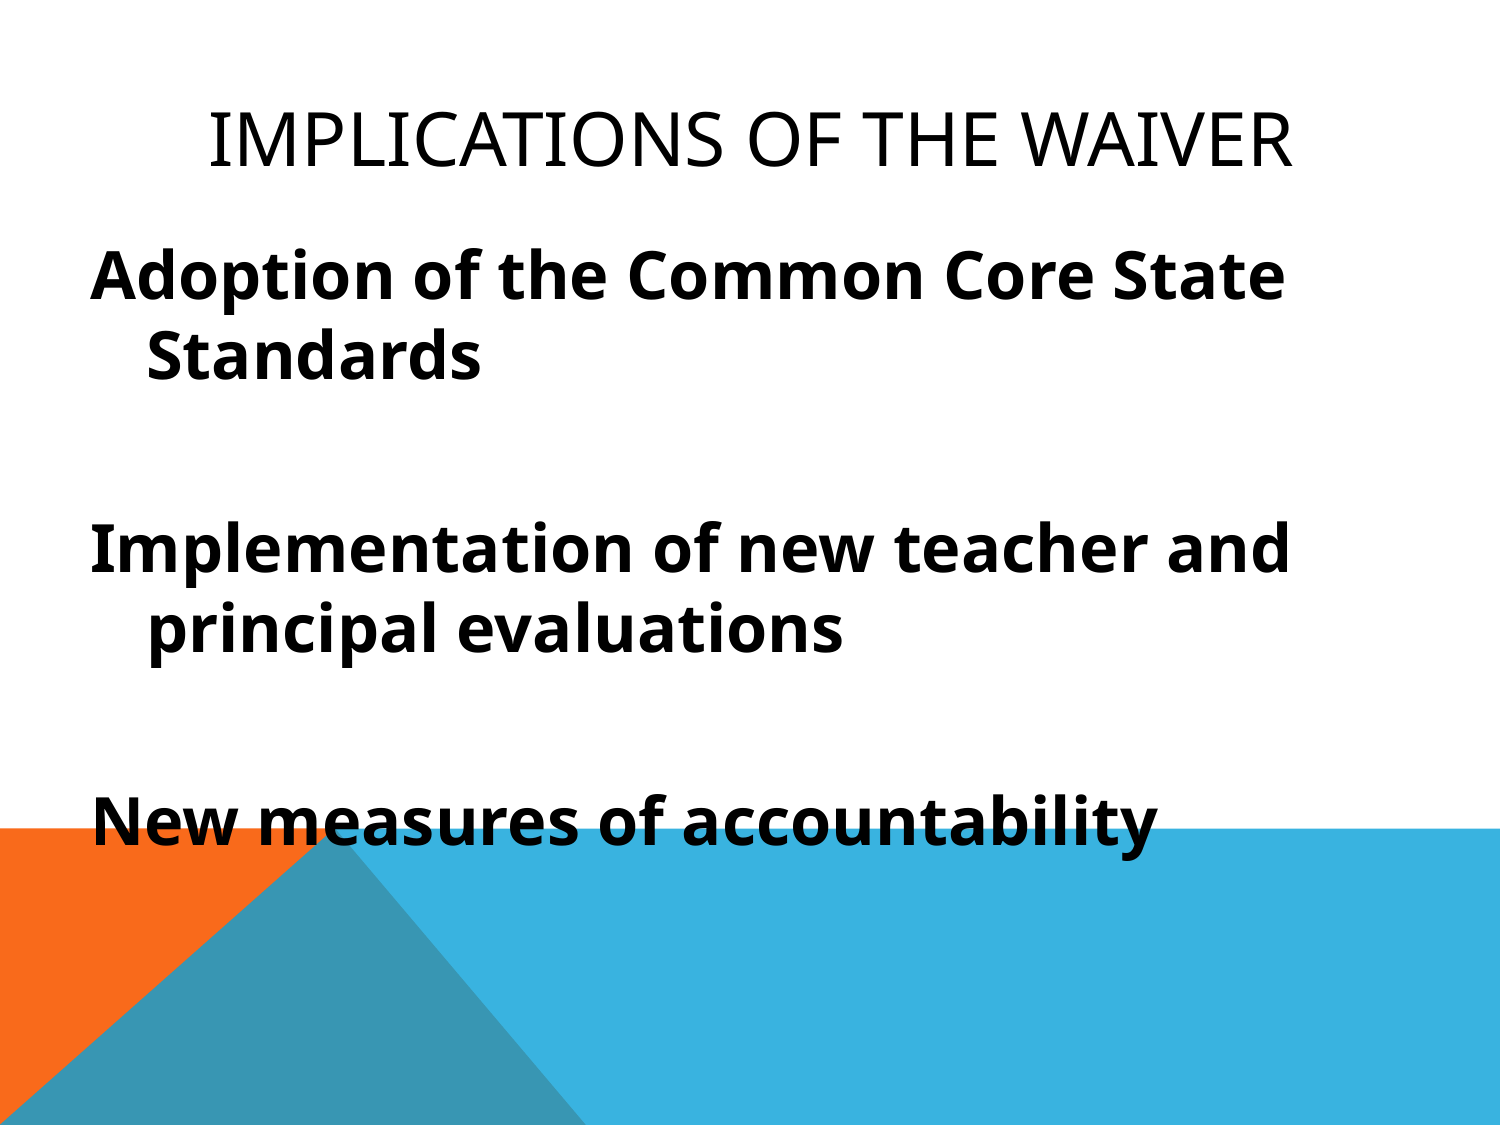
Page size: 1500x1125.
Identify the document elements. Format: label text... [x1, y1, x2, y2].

title Implications of the Waiver [135, 60, 1369, 213]
list Adoption of the Common Core State Standards Implementation of new teacher and principal evaluations New measures of accountability [75, 224, 1425, 1043]
